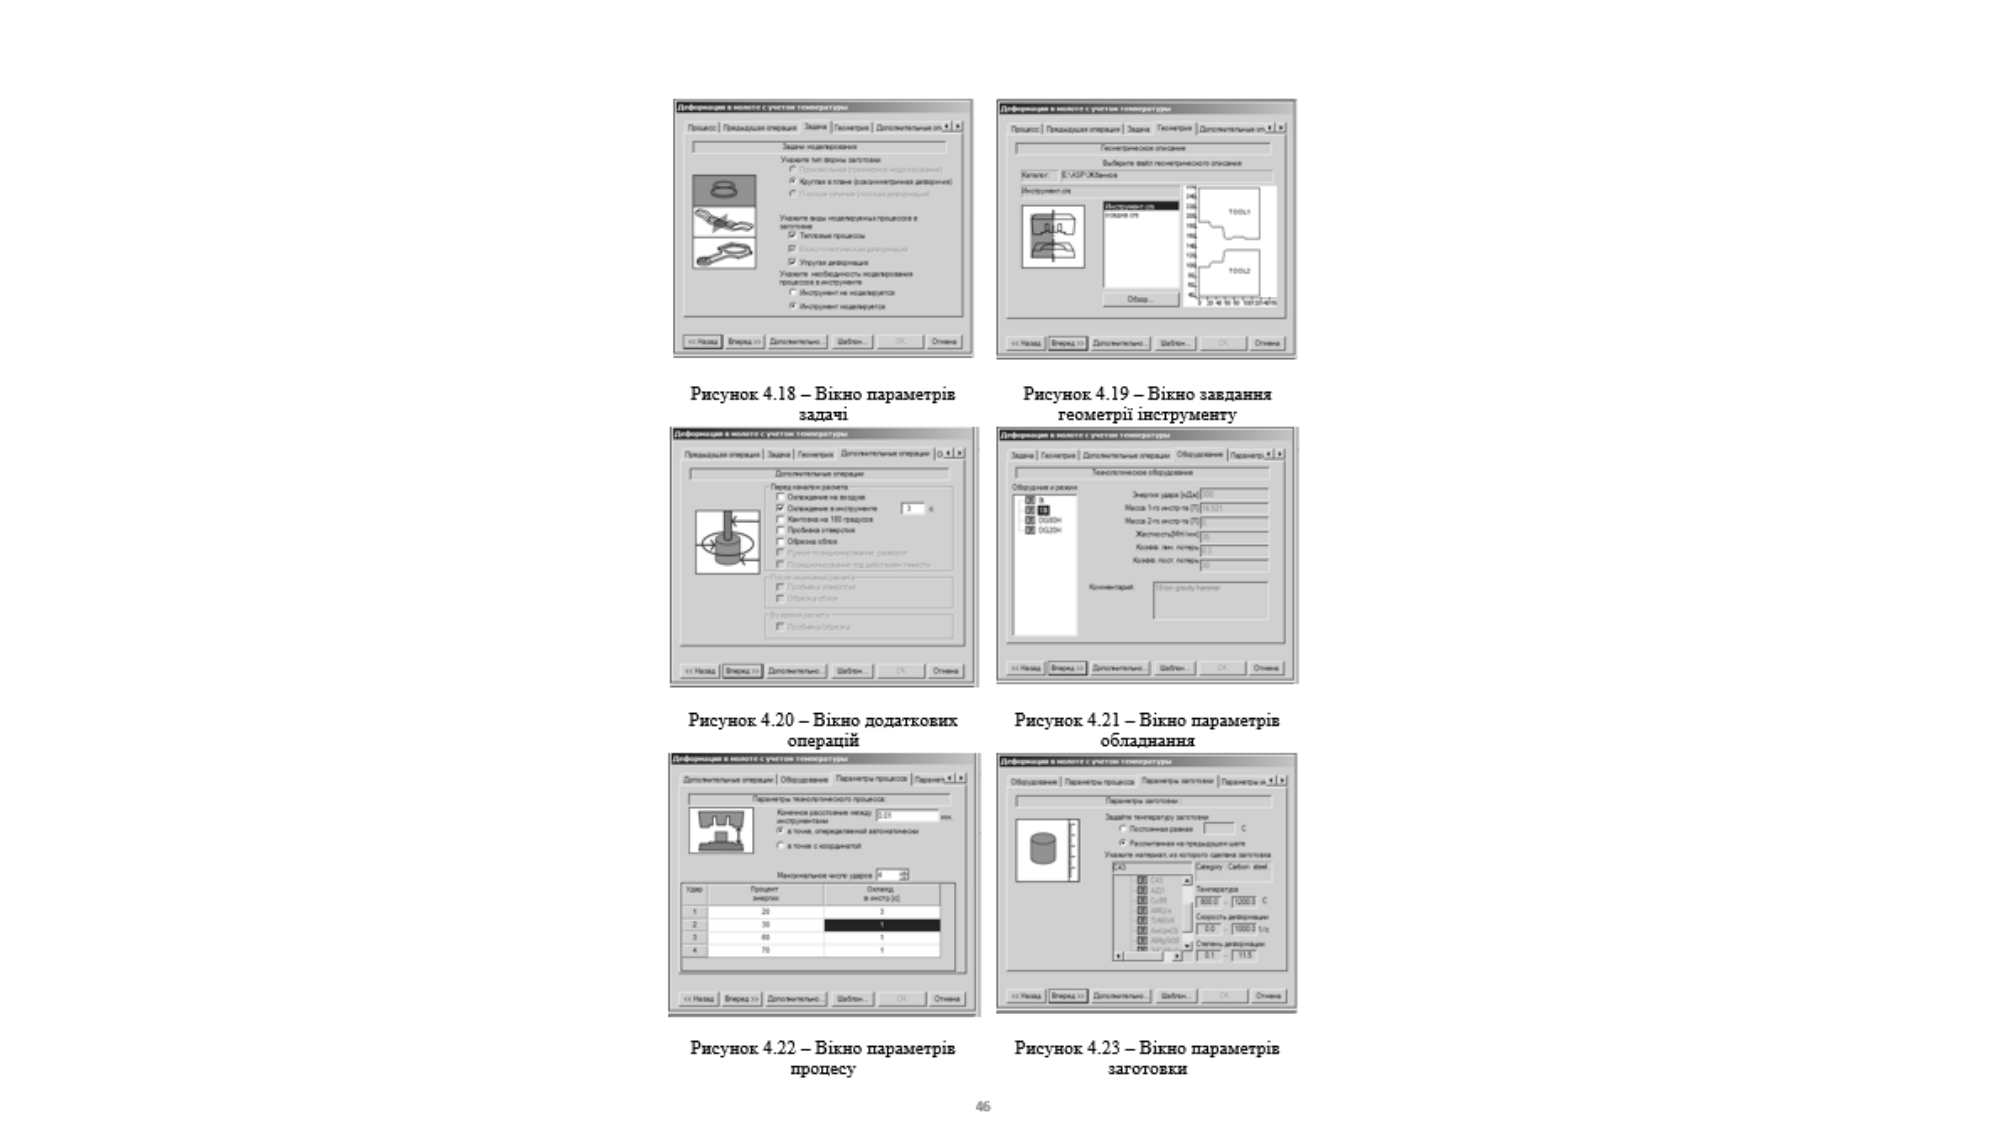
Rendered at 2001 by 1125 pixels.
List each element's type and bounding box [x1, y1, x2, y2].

picture [645, 74, 1308, 1125]
